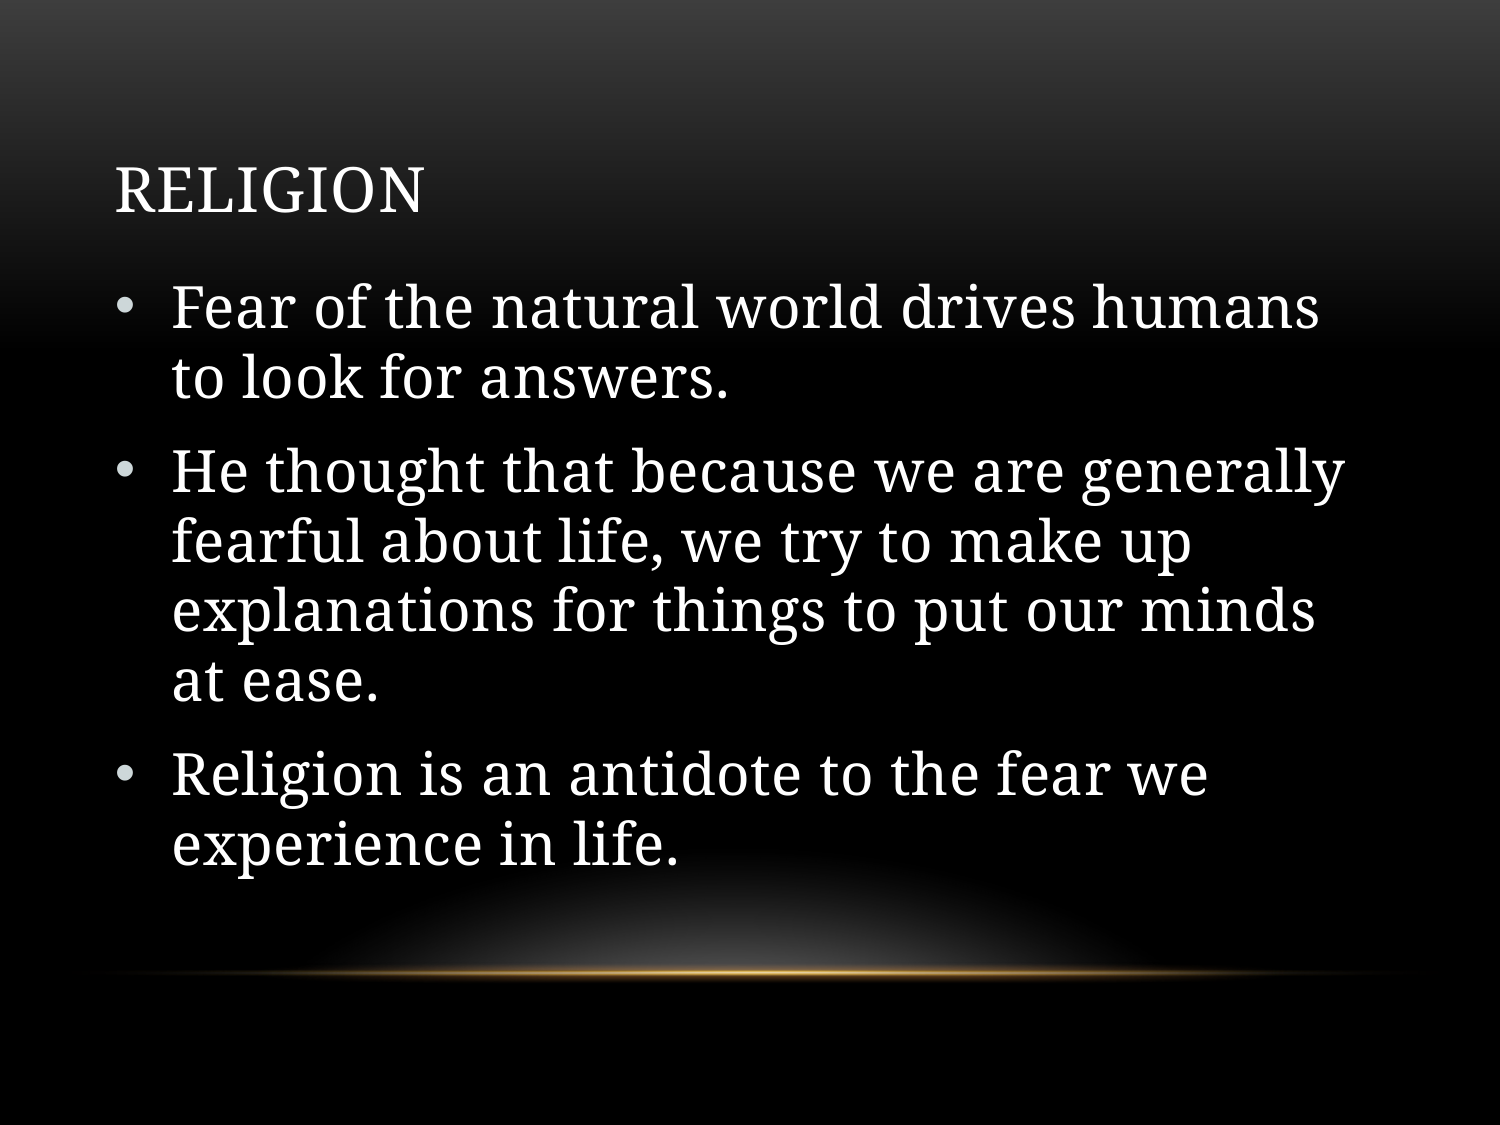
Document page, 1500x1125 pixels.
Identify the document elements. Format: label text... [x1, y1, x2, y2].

picture [0, 0, 1500, 1125]
title Religion [99, 45, 1400, 233]
list Fear of the natural world drives humans to look for answers. He thought that because we are generally fearful about life, we try to make up explanations for things to put our minds at ease. Religion is an antidote to the fear we experience in life. [99, 262, 1400, 938]
